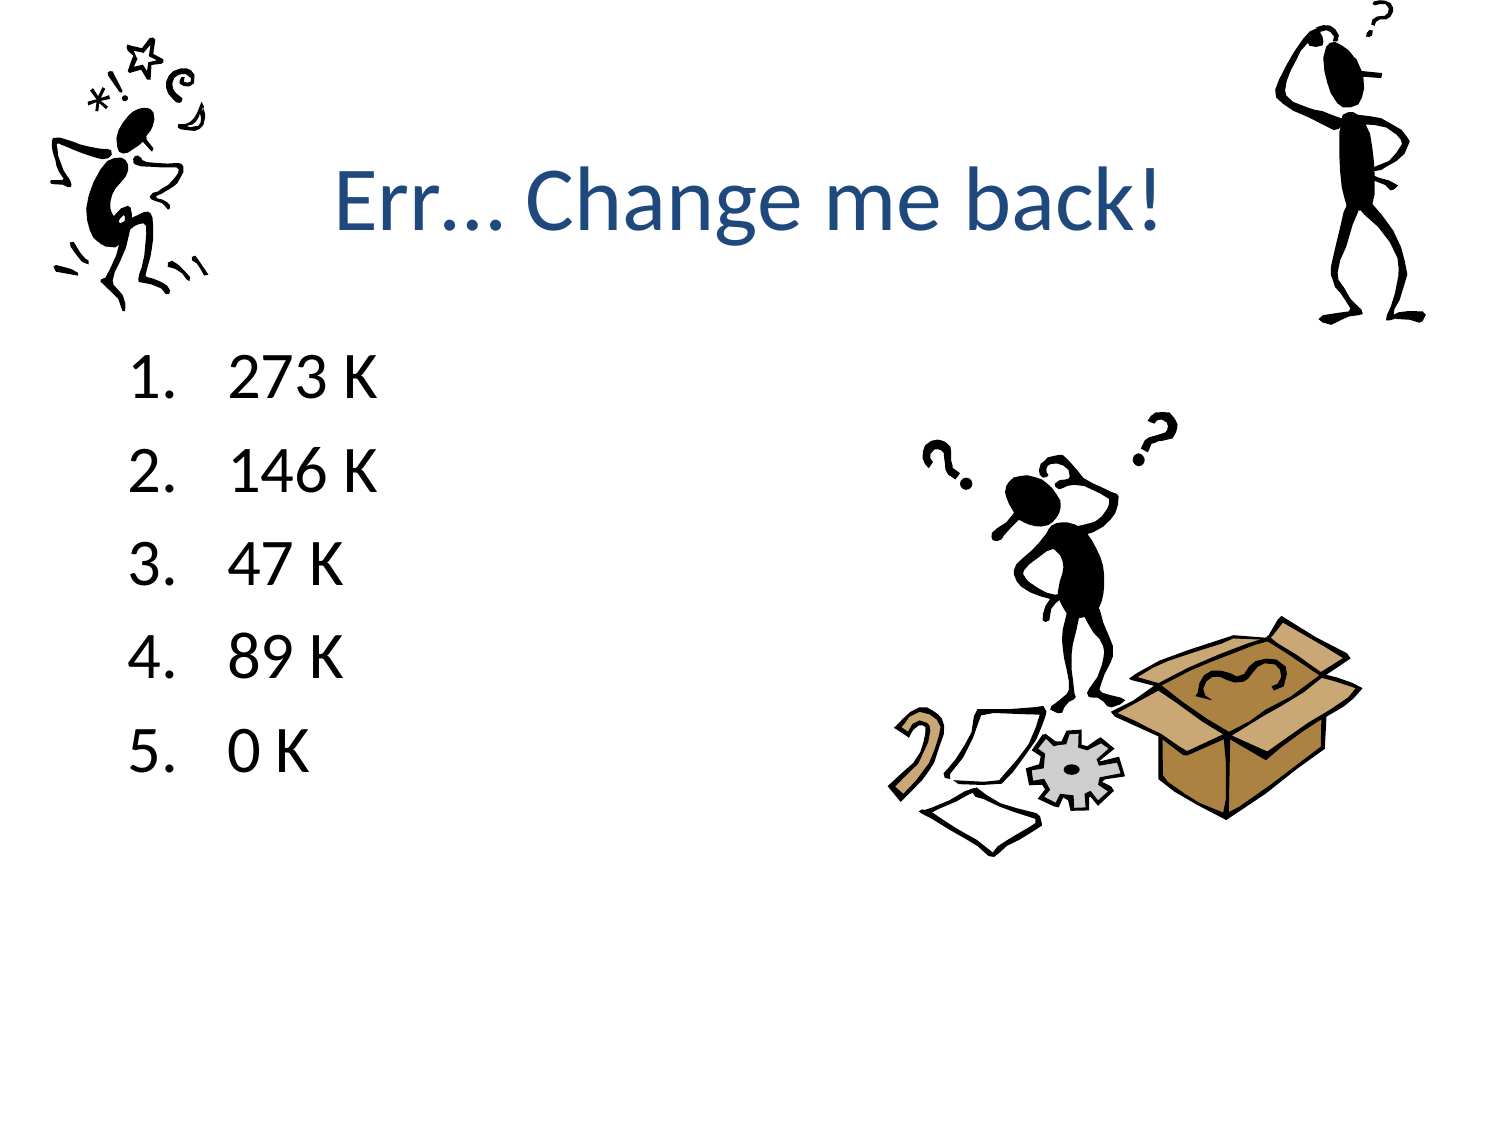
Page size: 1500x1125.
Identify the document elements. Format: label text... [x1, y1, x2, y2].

picture [887, 412, 1363, 857]
text_box 273 K 146 K 47 K 89 K 0 K [112, 324, 1388, 1000]
picture [1274, 0, 1427, 326]
text_box Err… Change me back! [213, 99, 1269, 288]
picture [49, 37, 209, 312]
